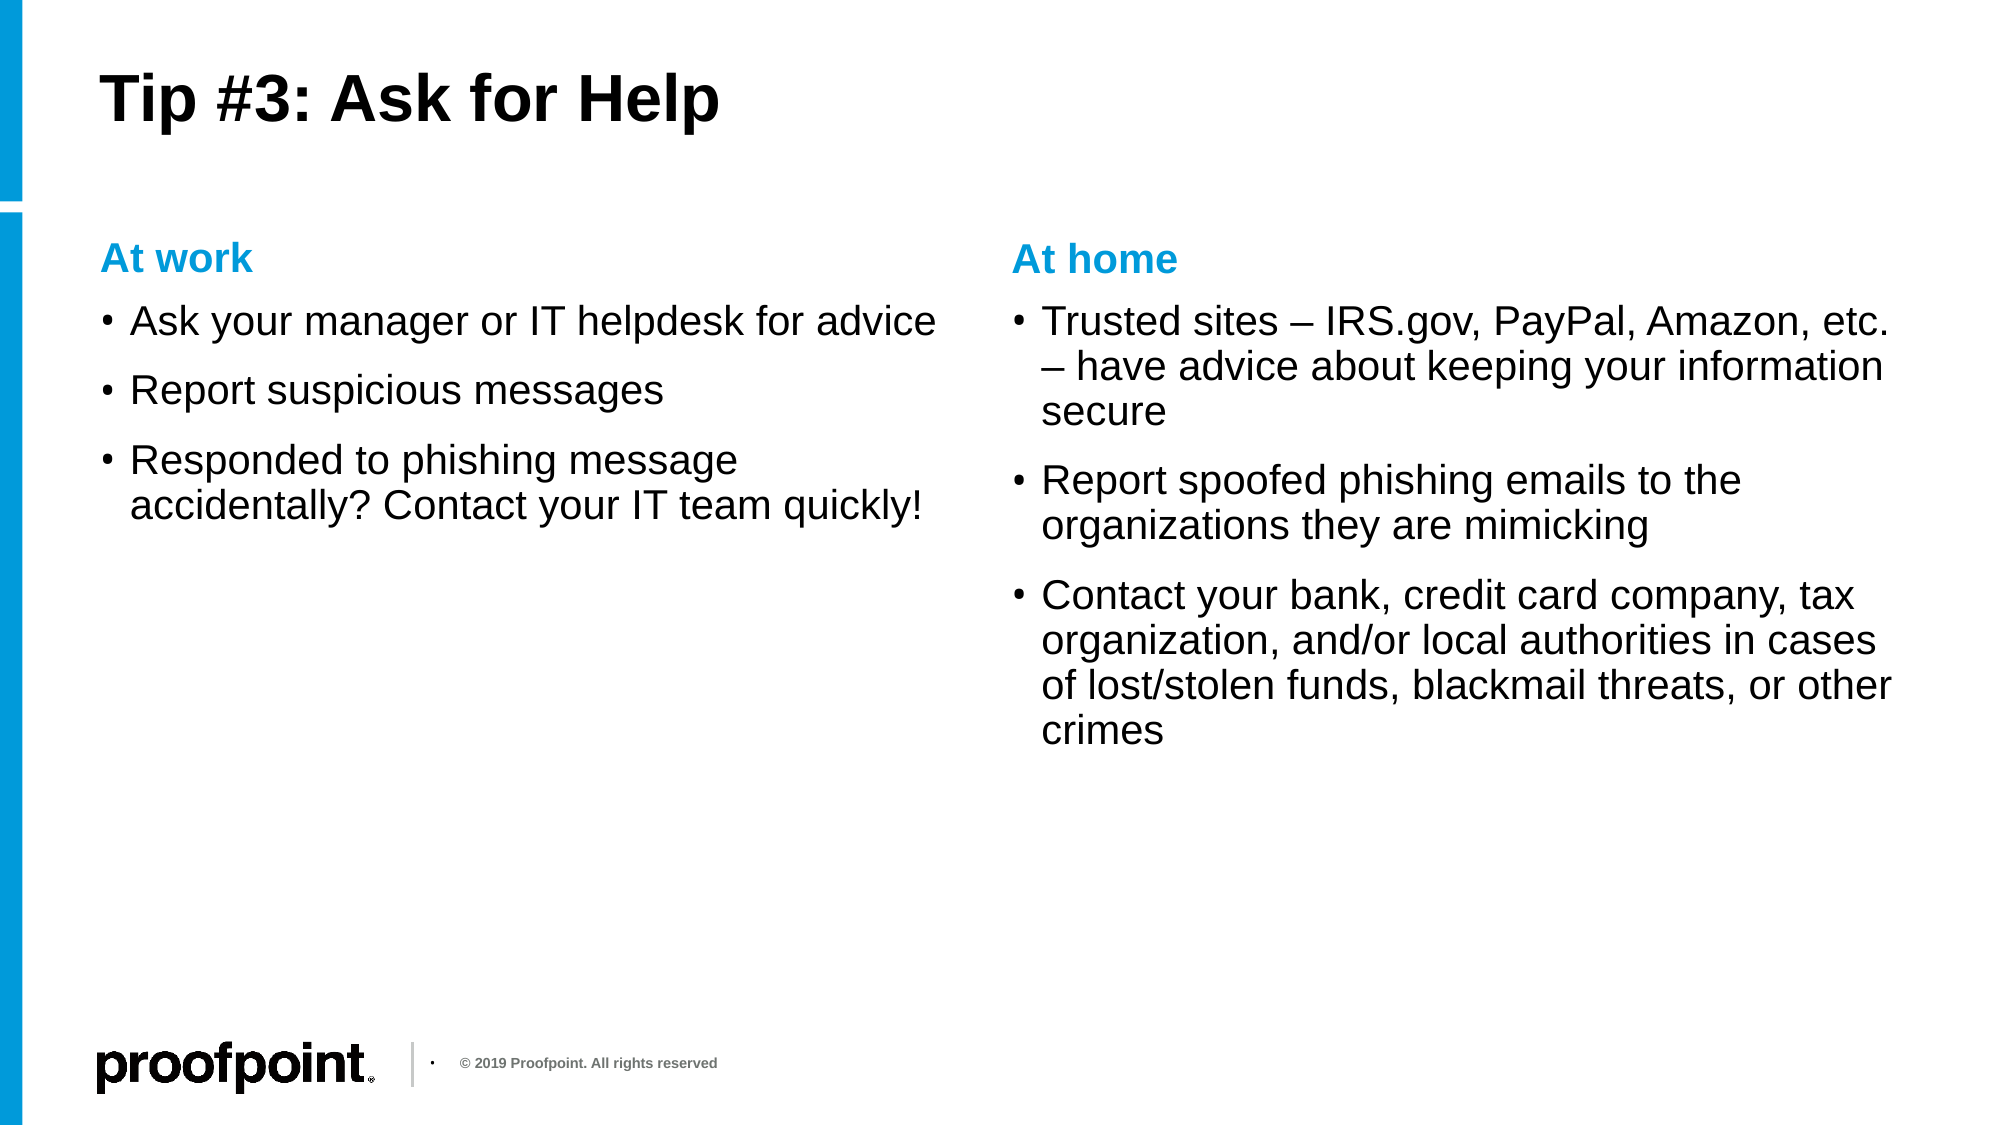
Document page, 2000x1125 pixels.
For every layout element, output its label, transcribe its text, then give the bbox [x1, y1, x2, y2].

list Trusted sites – IRS.gov, PayPal, Amazon, etc. – have advice about keeping your information secure Report spoofed phishing emails to the organizations they are mimicking Contact your bank, credit card company, tax organization, and/or local authorities in cases of lost/stolen funds, blackmail threats, or other crimes [1011, 298, 1900, 948]
list At home [1011, 221, 1900, 298]
footer © 2019 Proofpoint. All rights reserved [430, 1045, 1180, 1082]
list Ask your manager or IT helpdesk for advice Report suspicious messages Responded to phishing message accidentally? Contact your IT team quickly! [99, 298, 988, 948]
title Tip #3: Ask for Help [99, 0, 1900, 200]
picture [65, 1011, 395, 1125]
list At work [99, 221, 988, 297]
